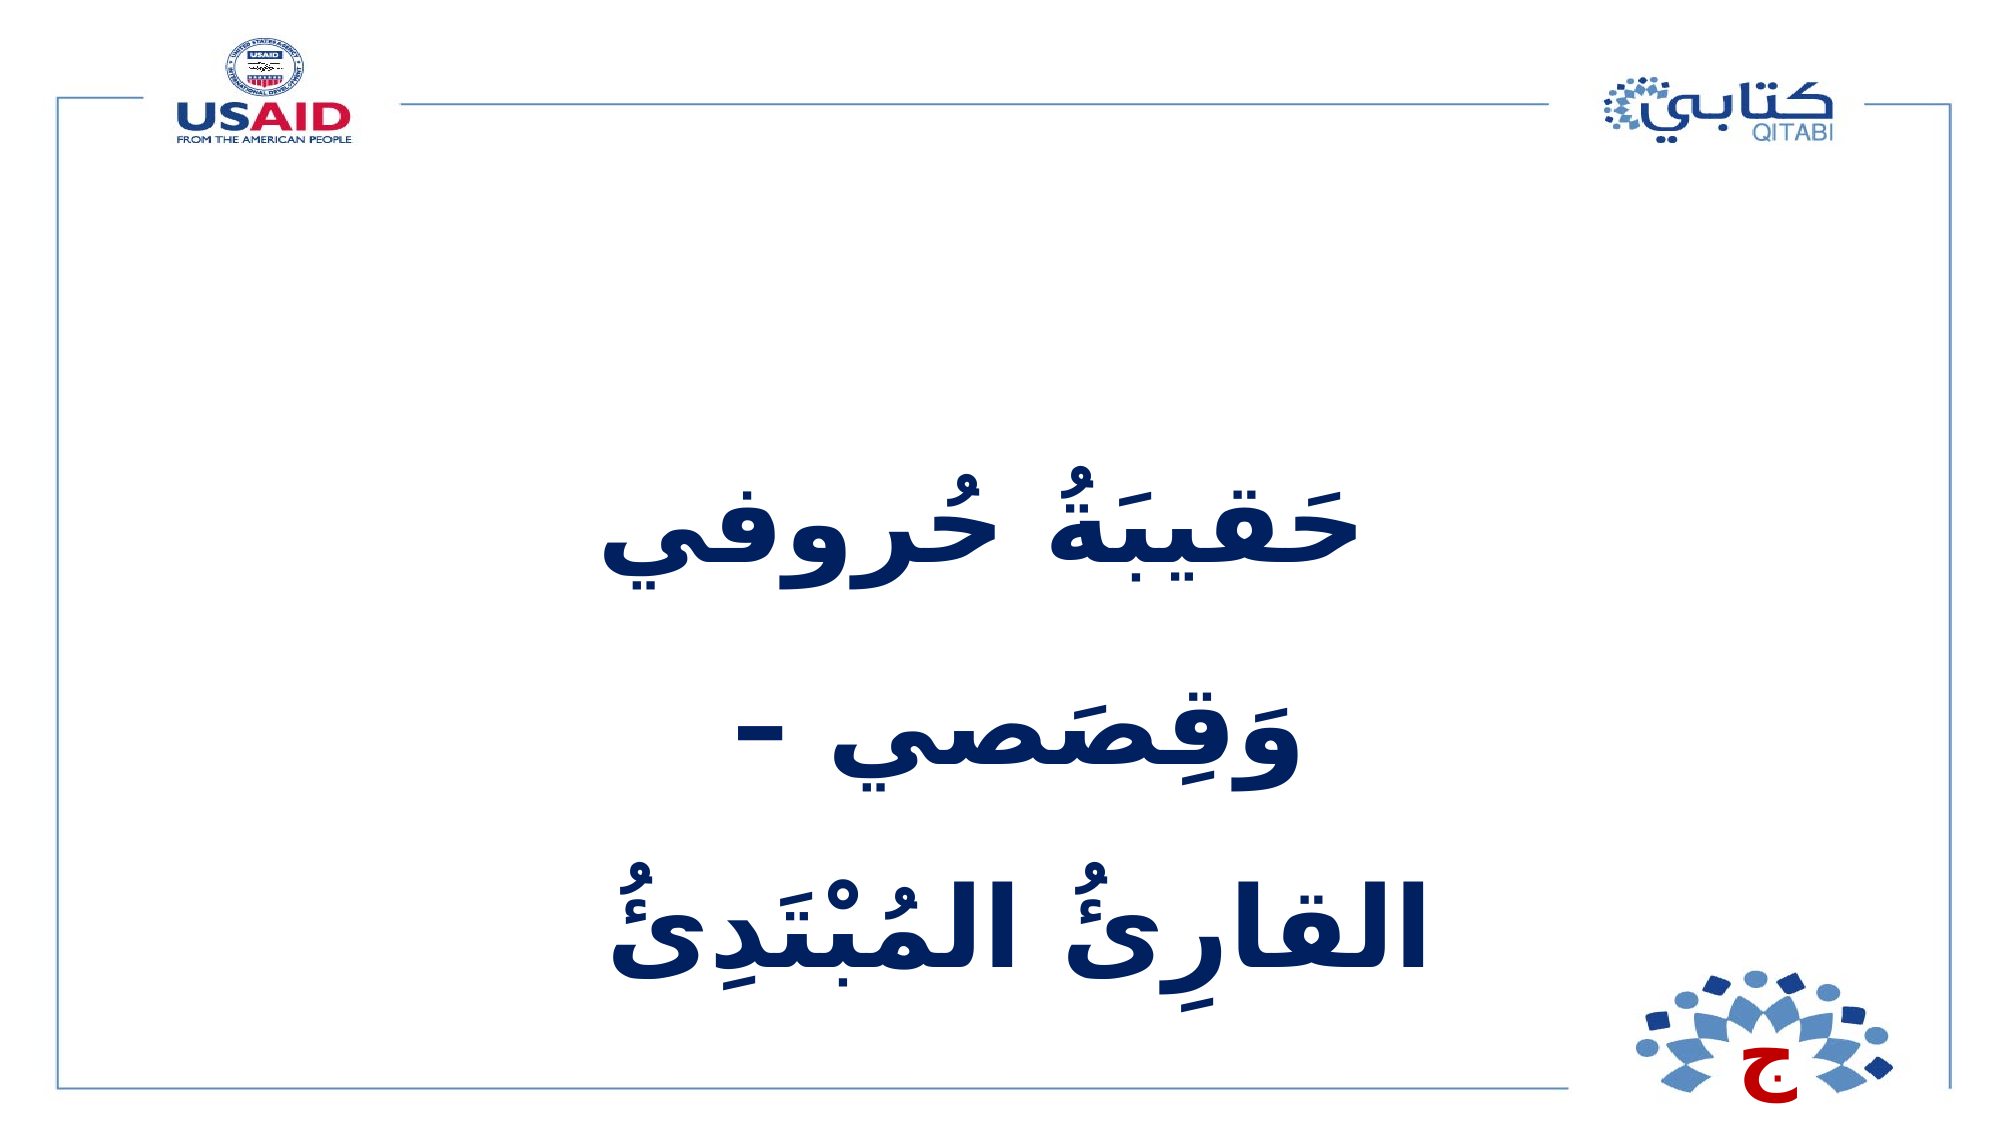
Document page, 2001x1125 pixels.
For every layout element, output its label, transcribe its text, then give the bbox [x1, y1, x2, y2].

text_box حَقيبَةُ حُروفي وَقِصَصي – القارِئُ المُبْتَدِئُ [500, 374, 1500, 998]
picture [0, 1, 2000, 1124]
text_box ج [1722, 992, 1813, 1108]
